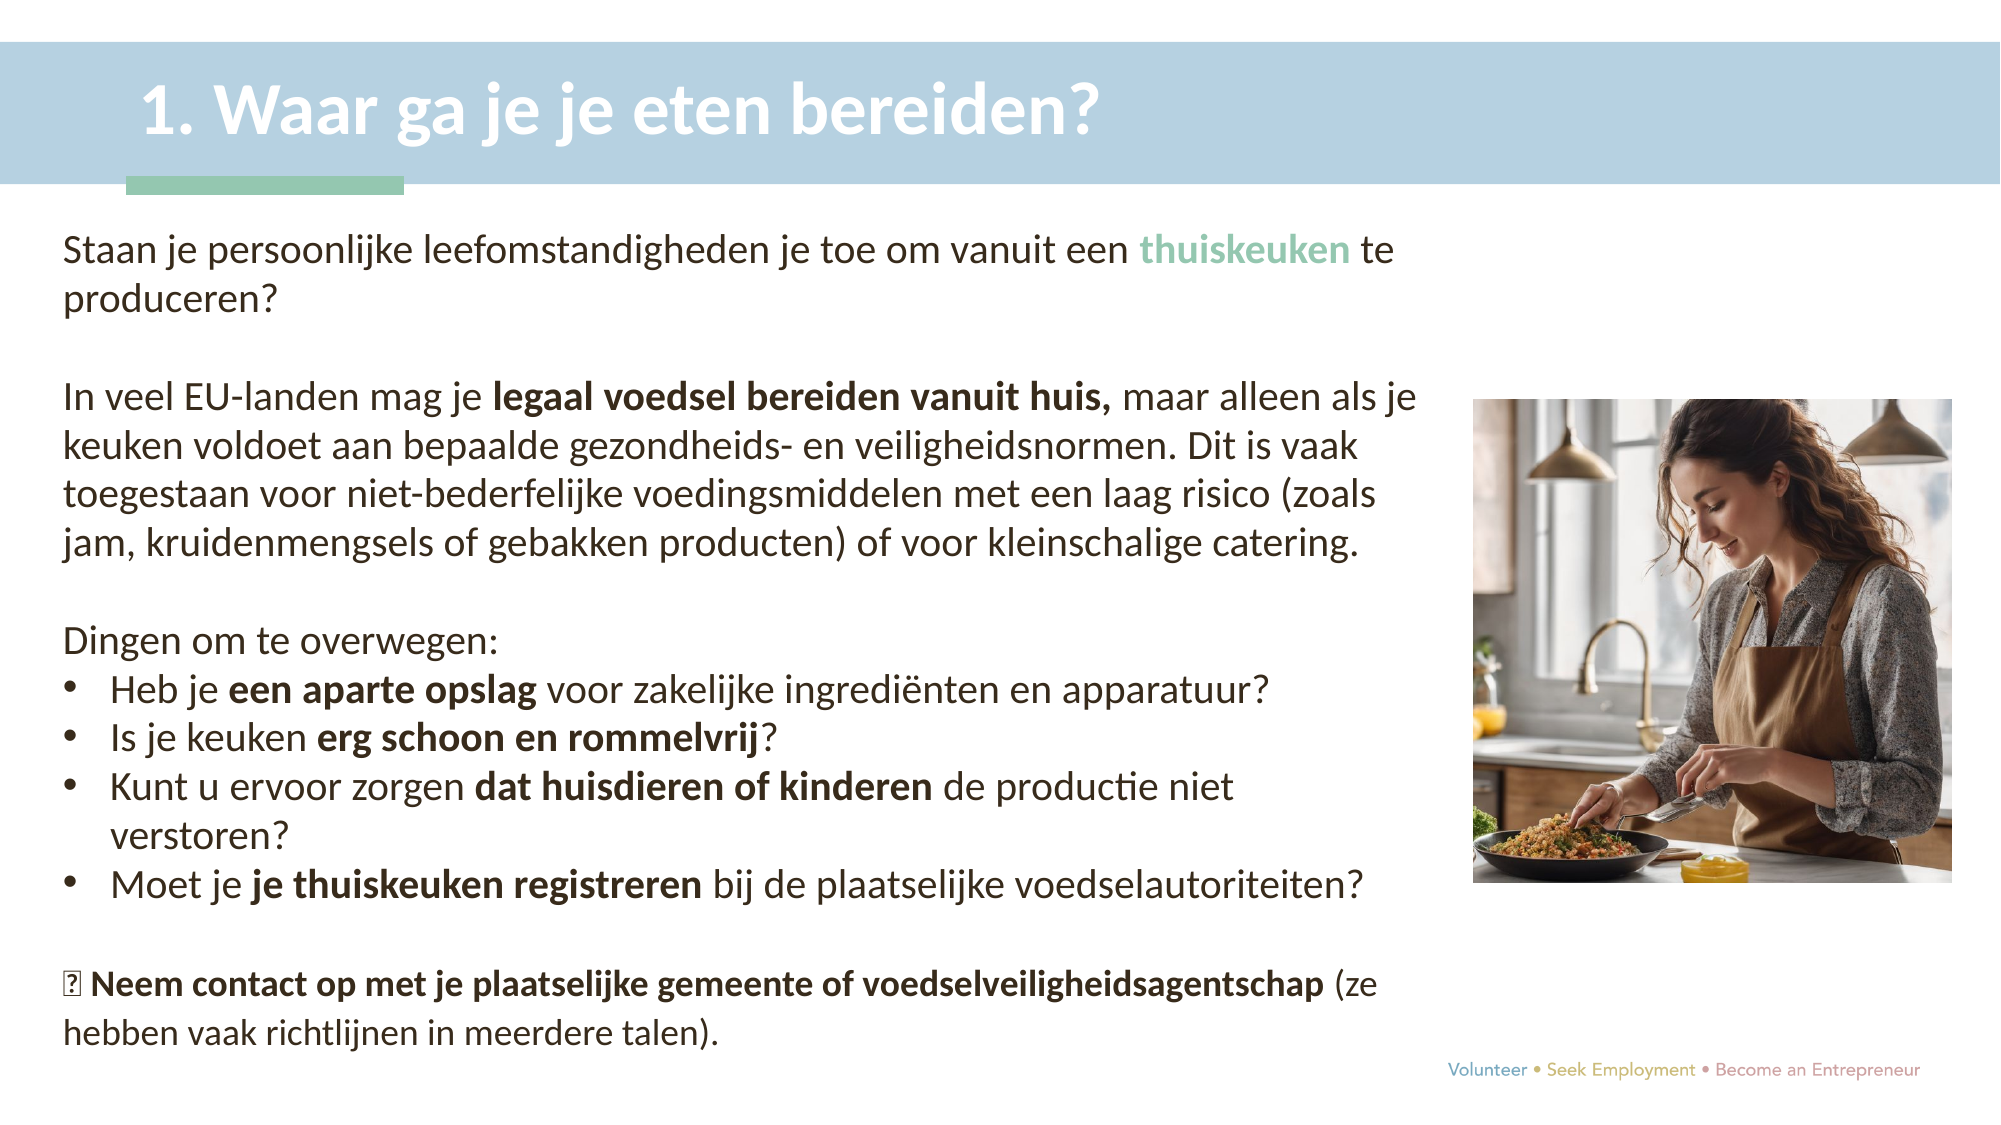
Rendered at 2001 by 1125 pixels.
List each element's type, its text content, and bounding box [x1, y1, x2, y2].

list 1. Waar ga je je eten bereiden? [123, 51, 1913, 170]
picture [1473, 399, 1952, 884]
picture [1418, 1046, 1971, 1103]
list Staan je persoonlijke leefomstandigheden je toe om vanuit een thuiskeuken te produceren? # In veel EU-landen mag je legaal voedsel bereiden vanuit huis, maar alleen als je keuken voldoet aan bepaalde gezondheids- en veiligheidsnormen. Dit is vaak toegestaan voor niet-bederfelijke voedingsmiddelen met een laag risico (zoals jam, kruidenmengsels of gebakken producten) of voor kleinschalige catering. Dingen om te overwegen: Heb je een aparte opslag voor zakelijke ingrediënten en apparatuur? Is je keuken erg schoon en rommelvrij? Kunt u ervoor zorgen dat huisdieren of kinderen de productie niet verstoren? Moet je je thuiskeuken registreren bij de plaatselijke voedselautoriteiten? 💡 Neem contact op met je plaatselijke gemeente of voedselveiligheidsagentschap (ze hebben vaak richtlijnen in meerdere talen). [48, 216, 1434, 983]
